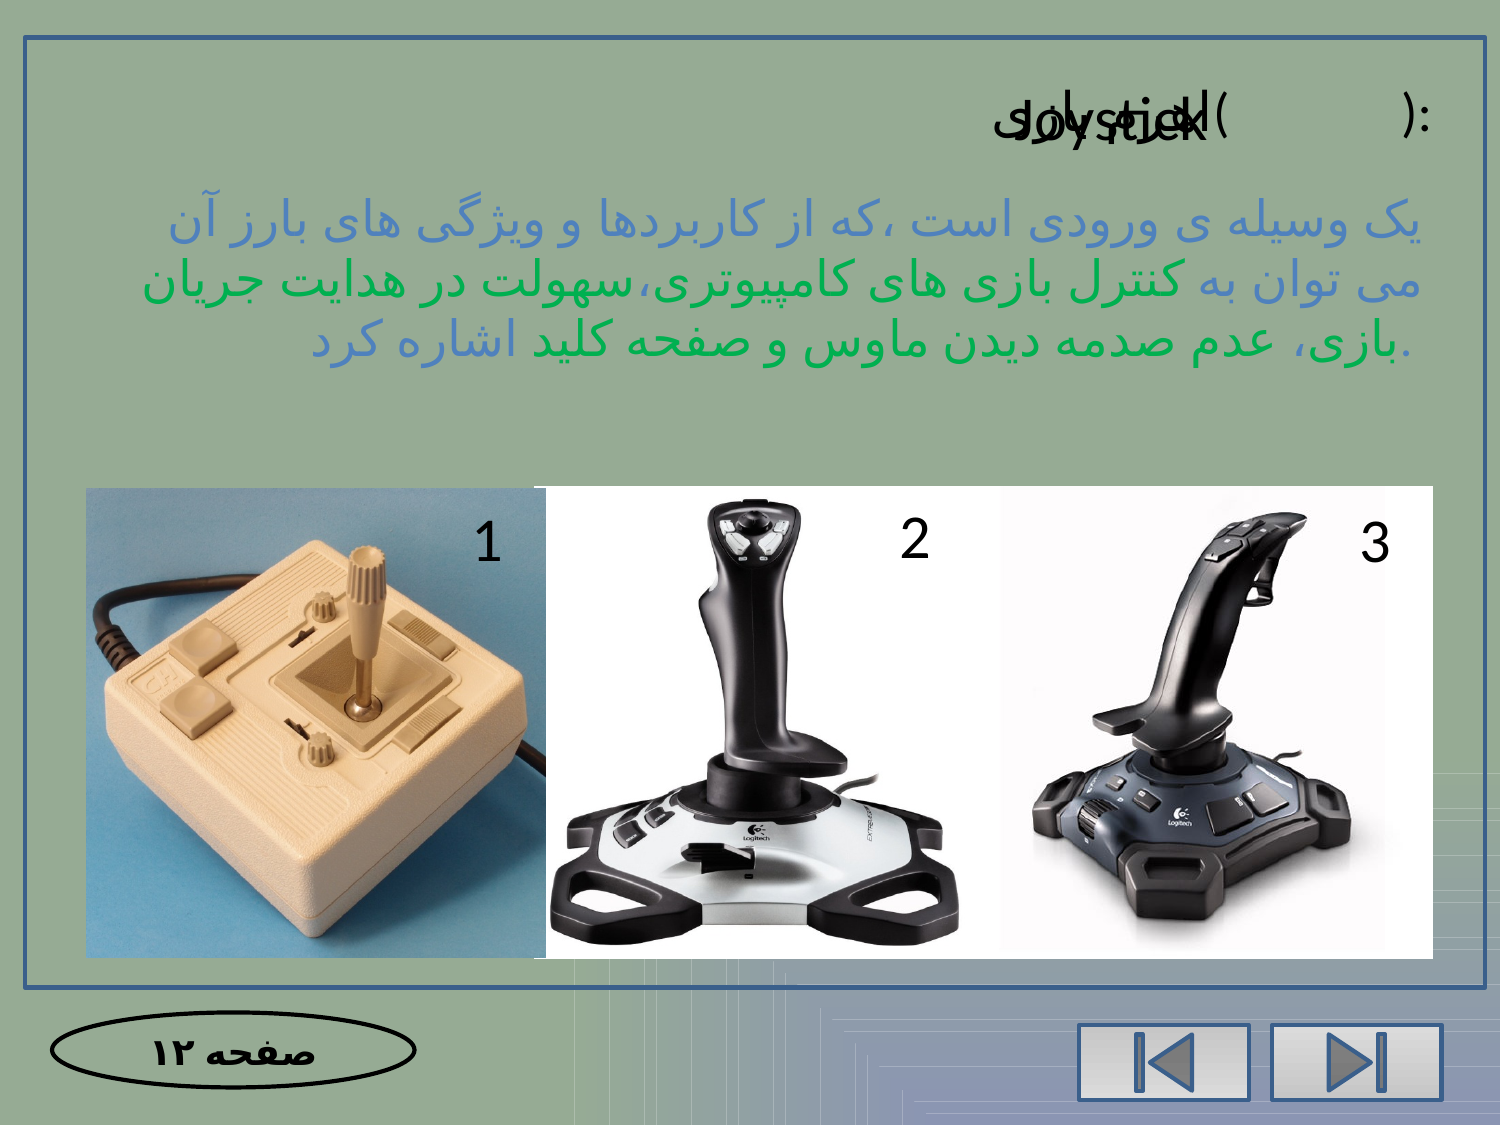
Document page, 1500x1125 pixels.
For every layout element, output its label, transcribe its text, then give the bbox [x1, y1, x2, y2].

text_box [1270, 1023, 1444, 1102]
text_box صفحه ۱۲ [49, 1010, 417, 1090]
picture [85, 486, 1433, 959]
text_box [23, 35, 1487, 990]
text_box یک وسیله ی ورودی است ،که از کاربردها و ویژگی های بارز آن می توان به کنترل بازی های کامپیوتری،سهولت در هدایت جریان بازی، عدم صدمه دیدن ماوس و صفحه کلید اشاره کرد. [112, 156, 1439, 397]
text_box Joystick [876, 68, 1375, 156]
text_box اهرم بازی( ): [962, 62, 1462, 157]
text_box [1077, 1023, 1251, 1102]
